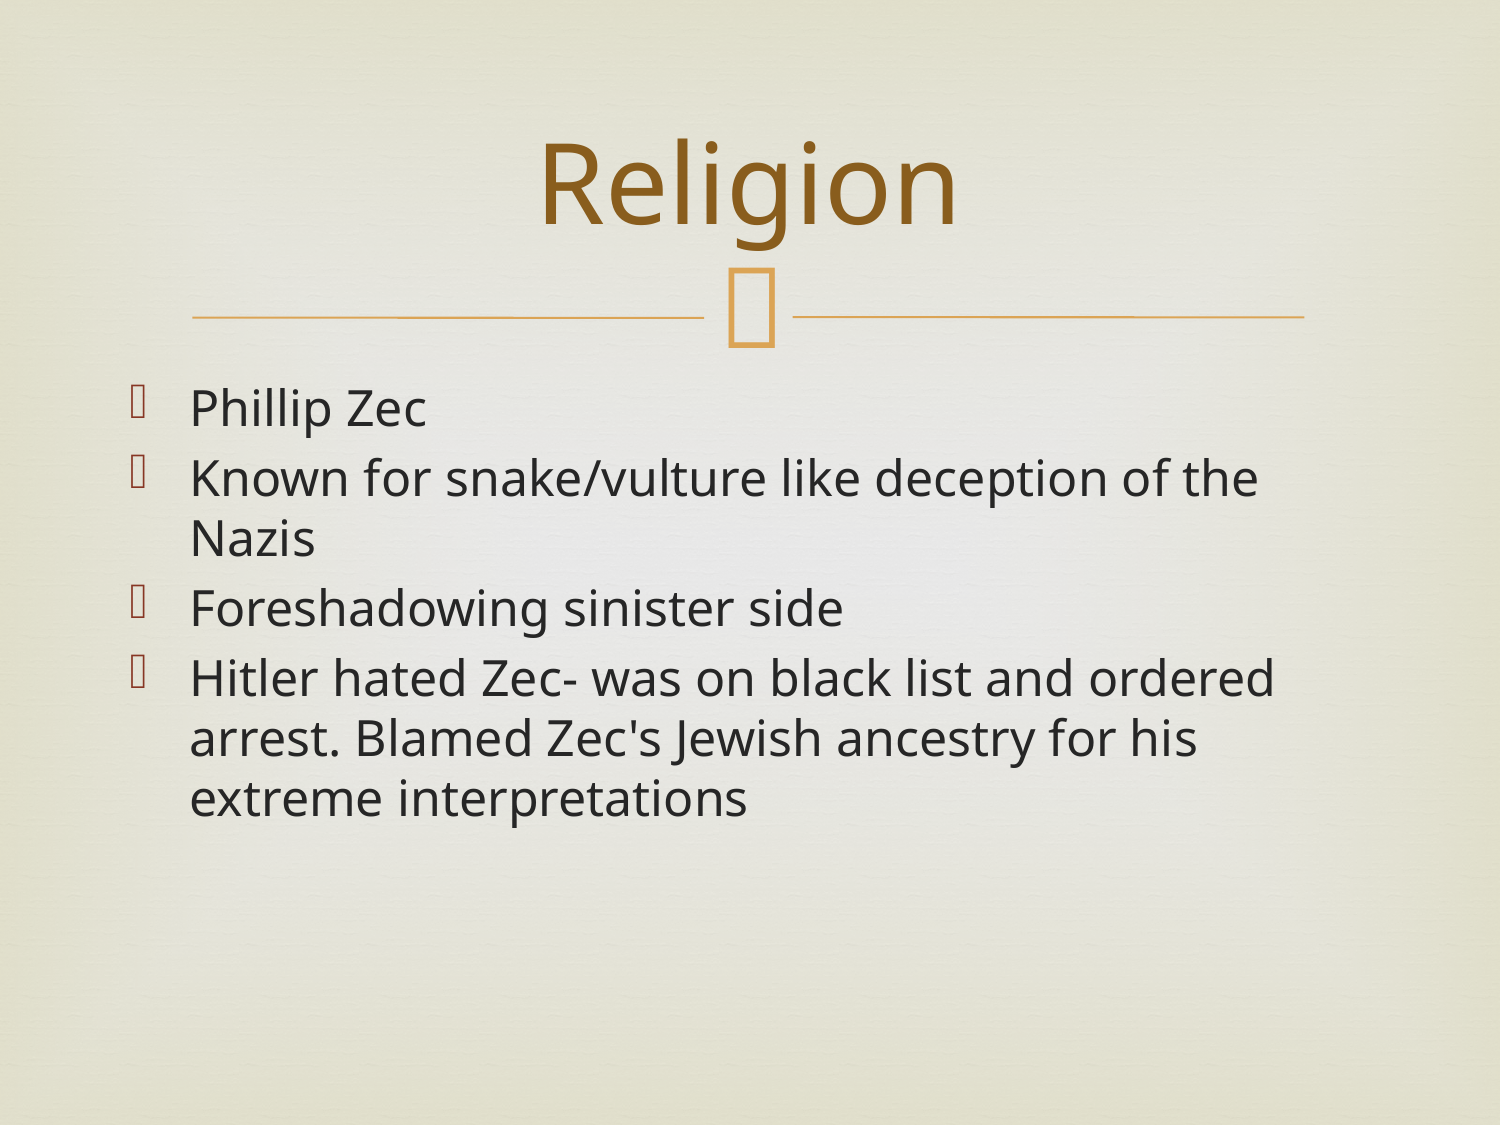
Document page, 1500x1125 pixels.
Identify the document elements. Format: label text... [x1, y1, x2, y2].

title Religion [112, 93, 1386, 267]
list Phillip Zec Known for snake/vulture like deception of the Nazis Foreshadowing sinister side Hitler hated Zec- was on black list and ordered arrest. Blamed Zec's Jewish ancestry for his extreme interpretations [114, 368, 1386, 1005]
